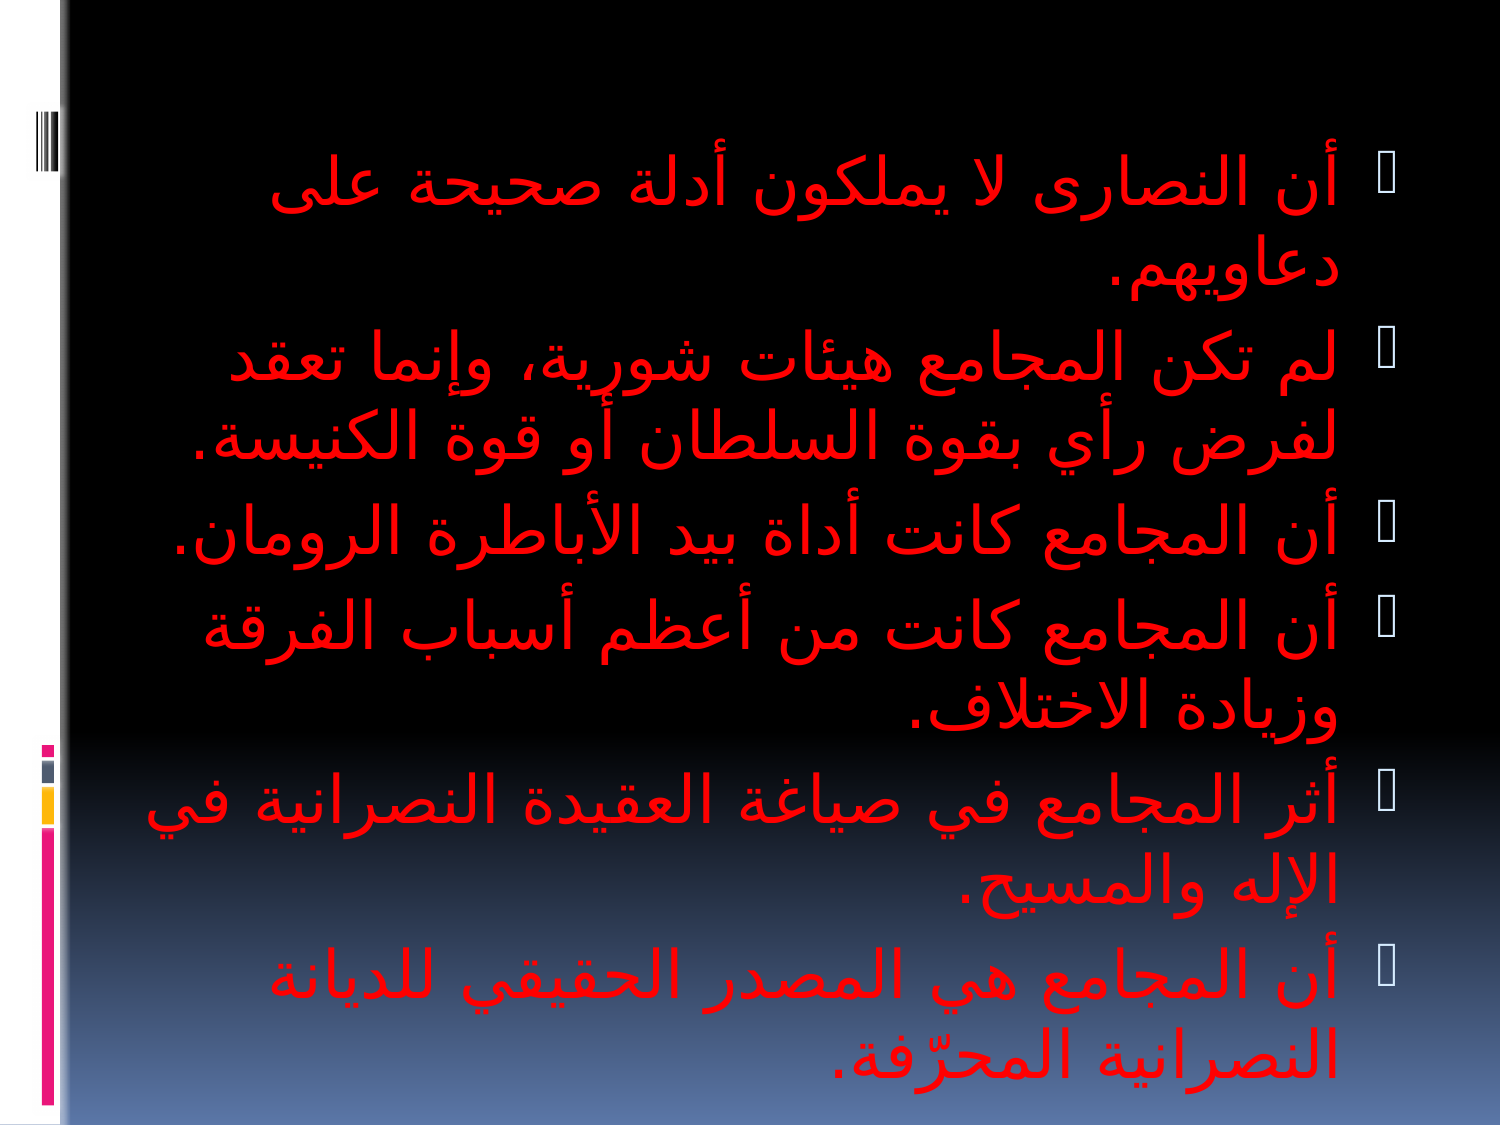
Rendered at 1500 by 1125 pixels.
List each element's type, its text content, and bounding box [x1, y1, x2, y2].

list أن النصارى لا يملكون أدلة صحيحة على دعاويهم. لم تكن المجامع هيئات شورية، وإنما تعقد لفرض رأي بقوة السلطان أو قوة الكنيسة. أن المجامع كانت أداة بيد الأباطرة الرومان. أن المجامع كانت من أعظم أسباب الفرقة وزيادة الاختلاف. أثر المجامع في صياغة العقيدة النصرانية في الإله والمسيح. أن المجامع هي المصدر الحقيقي للديانة النصرانية المحرّفة. [93, 46, 1425, 1055]
